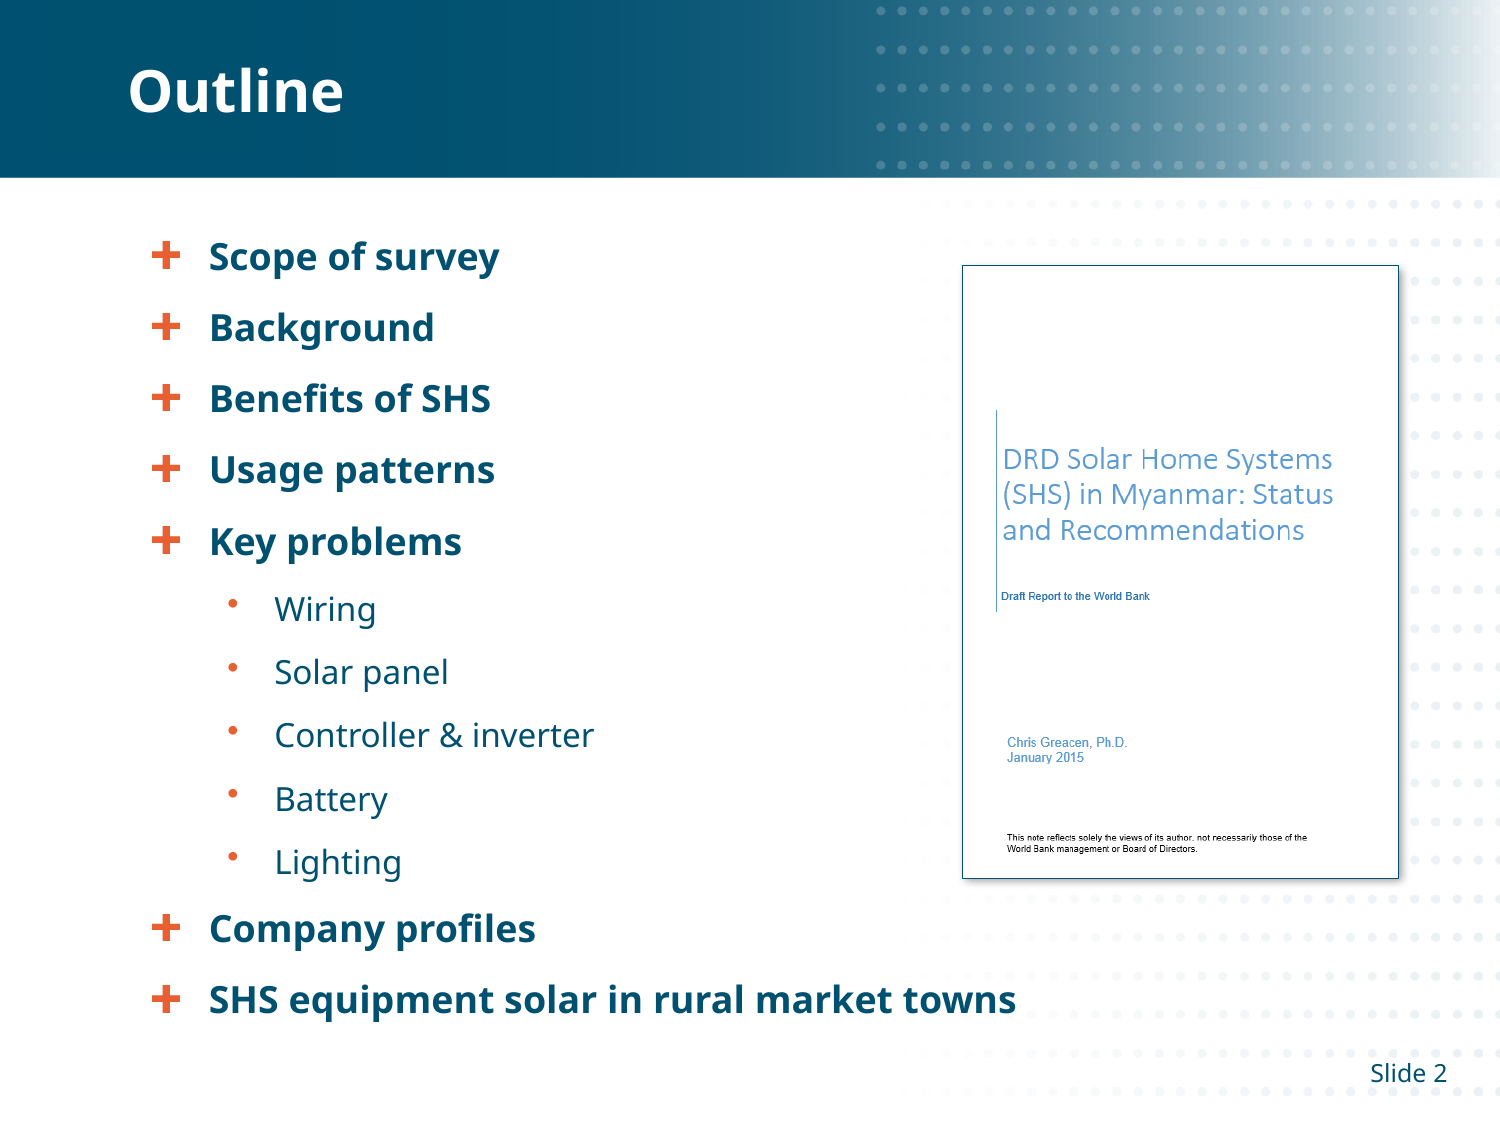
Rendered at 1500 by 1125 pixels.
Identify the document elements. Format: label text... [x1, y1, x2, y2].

title Outline [112, 0, 1300, 184]
slide_number 2 [1112, 1049, 1463, 1125]
list Scope of survey Background Benefits of SHS Usage patterns Key problems Wiring Solar panel Controller & inverter Battery Lighting Company profiles SHS equipment solar in rural market towns [137, 224, 1438, 968]
picture [0, 0, 1500, 1125]
